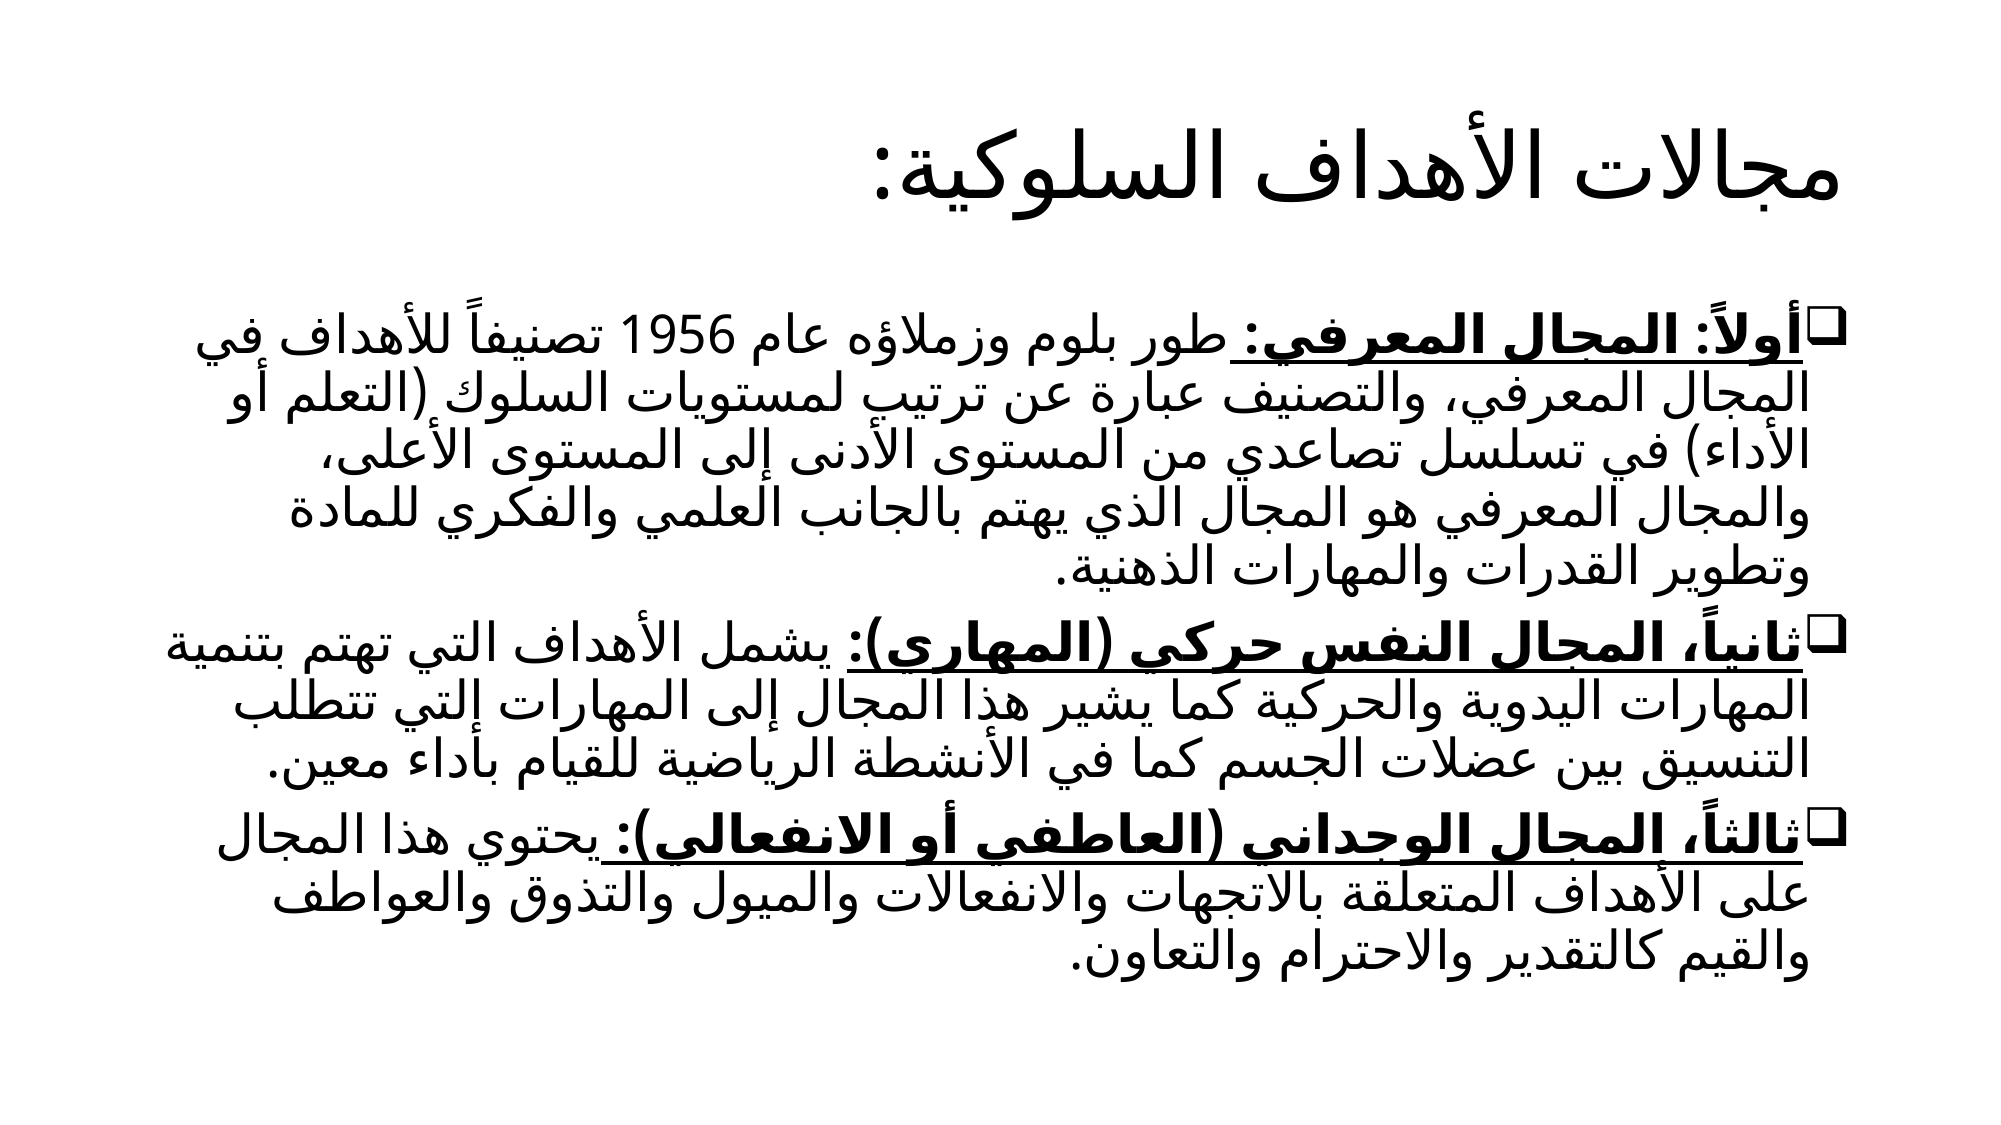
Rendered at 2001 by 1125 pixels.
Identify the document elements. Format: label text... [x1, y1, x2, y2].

list أولاً: المجال المعرفي: طور بلوم وزملاؤه عام 1956 تصنيفاً للأهداف في المجال المعرفي، والتصنيف عبارة عن ترتيب لمستويات السلوك (التعلم أو الأداء) في تسلسل تصاعدي من المستوى الأدنى إلى المستوى الأعلى، والمجال المعرفي هو المجال الذي يهتم بالجانب العلمي والفكري للمادة وتطوير القدرات والمهارات الذهنية. ثانياً، المجال النفس حركي (المهاري): يشمل الأهداف التي تهتم بتنمية المهارات اليدوية والحركية كما يشير هذا المجال إلى المهارات التي تتطلب التنسيق بين عضلات الجسم كما في الأنشطة الرياضية للقيام بأداء معين. ثالثاً، المجال الوجداني (العاطفي أو الانفعالي): يحتوي هذا المجال على الأهداف المتعلقة بالاتجهات والانفعالات والميول والتذوق والعواطف والقيم كالتقدير والاحترام والتعاون. [137, 299, 1863, 1014]
title مجالات الأهداف السلوكية: [137, 59, 1863, 278]
